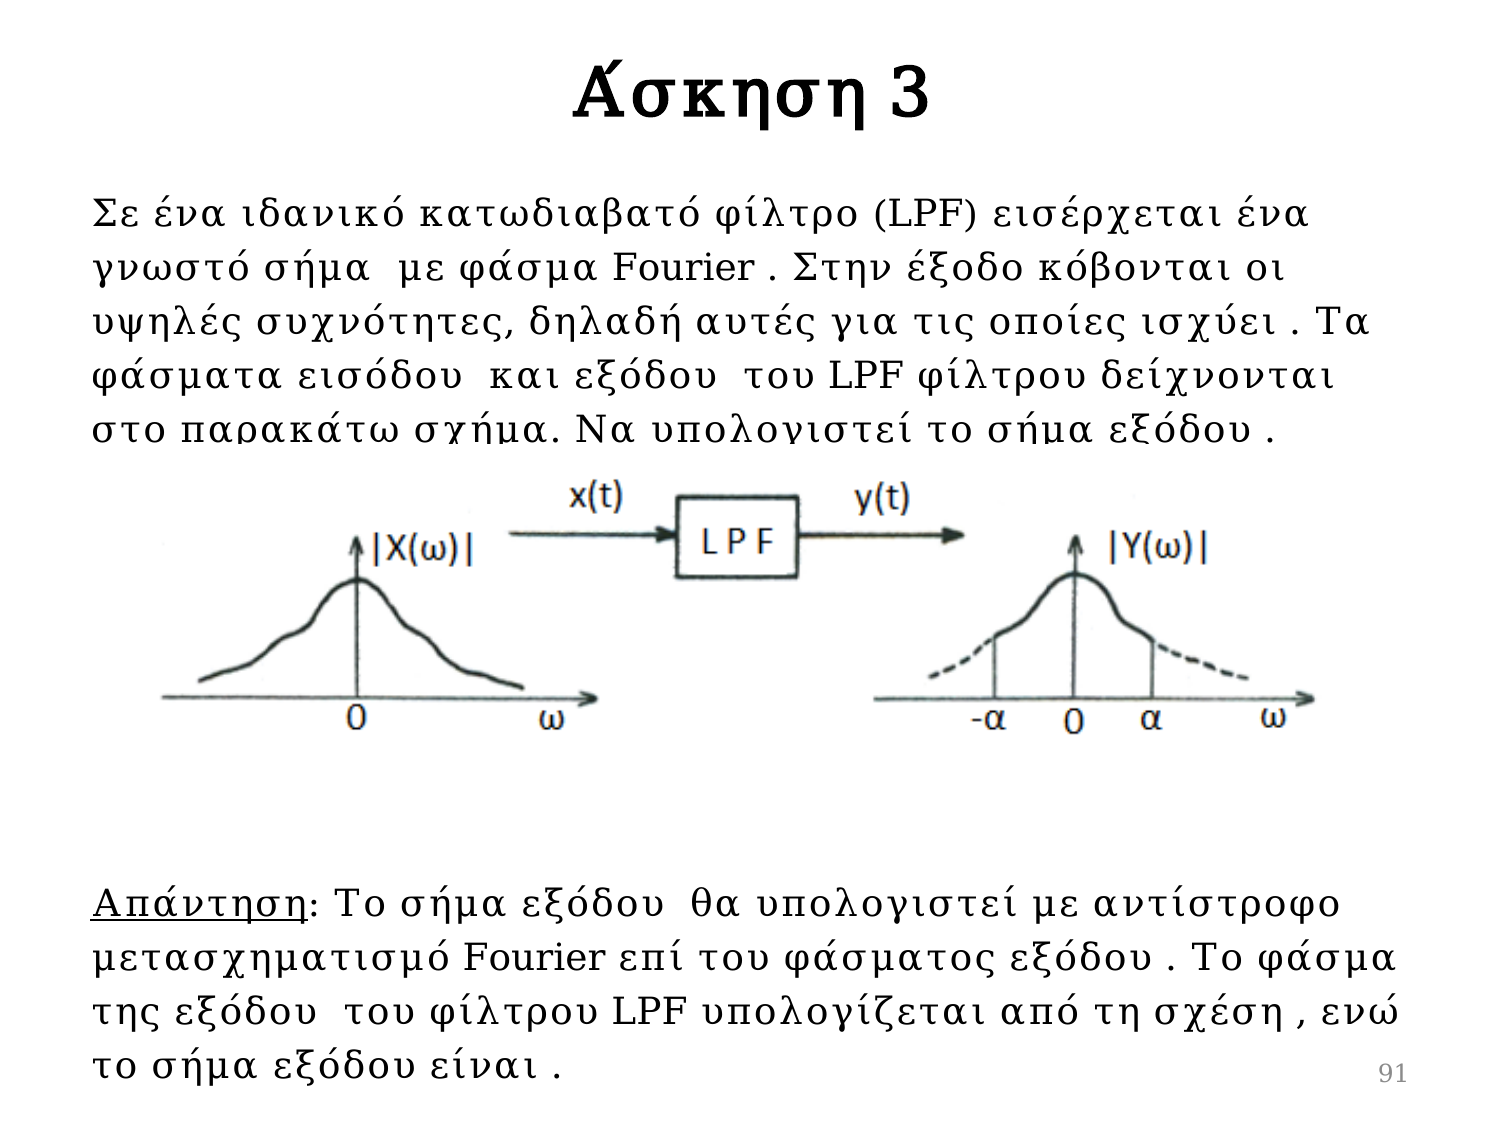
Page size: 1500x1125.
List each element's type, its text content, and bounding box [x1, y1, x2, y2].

slide_number 91 [1222, 1042, 1425, 1103]
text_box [147, 444, 1353, 764]
title Άσκηση 3 [75, 19, 1425, 159]
